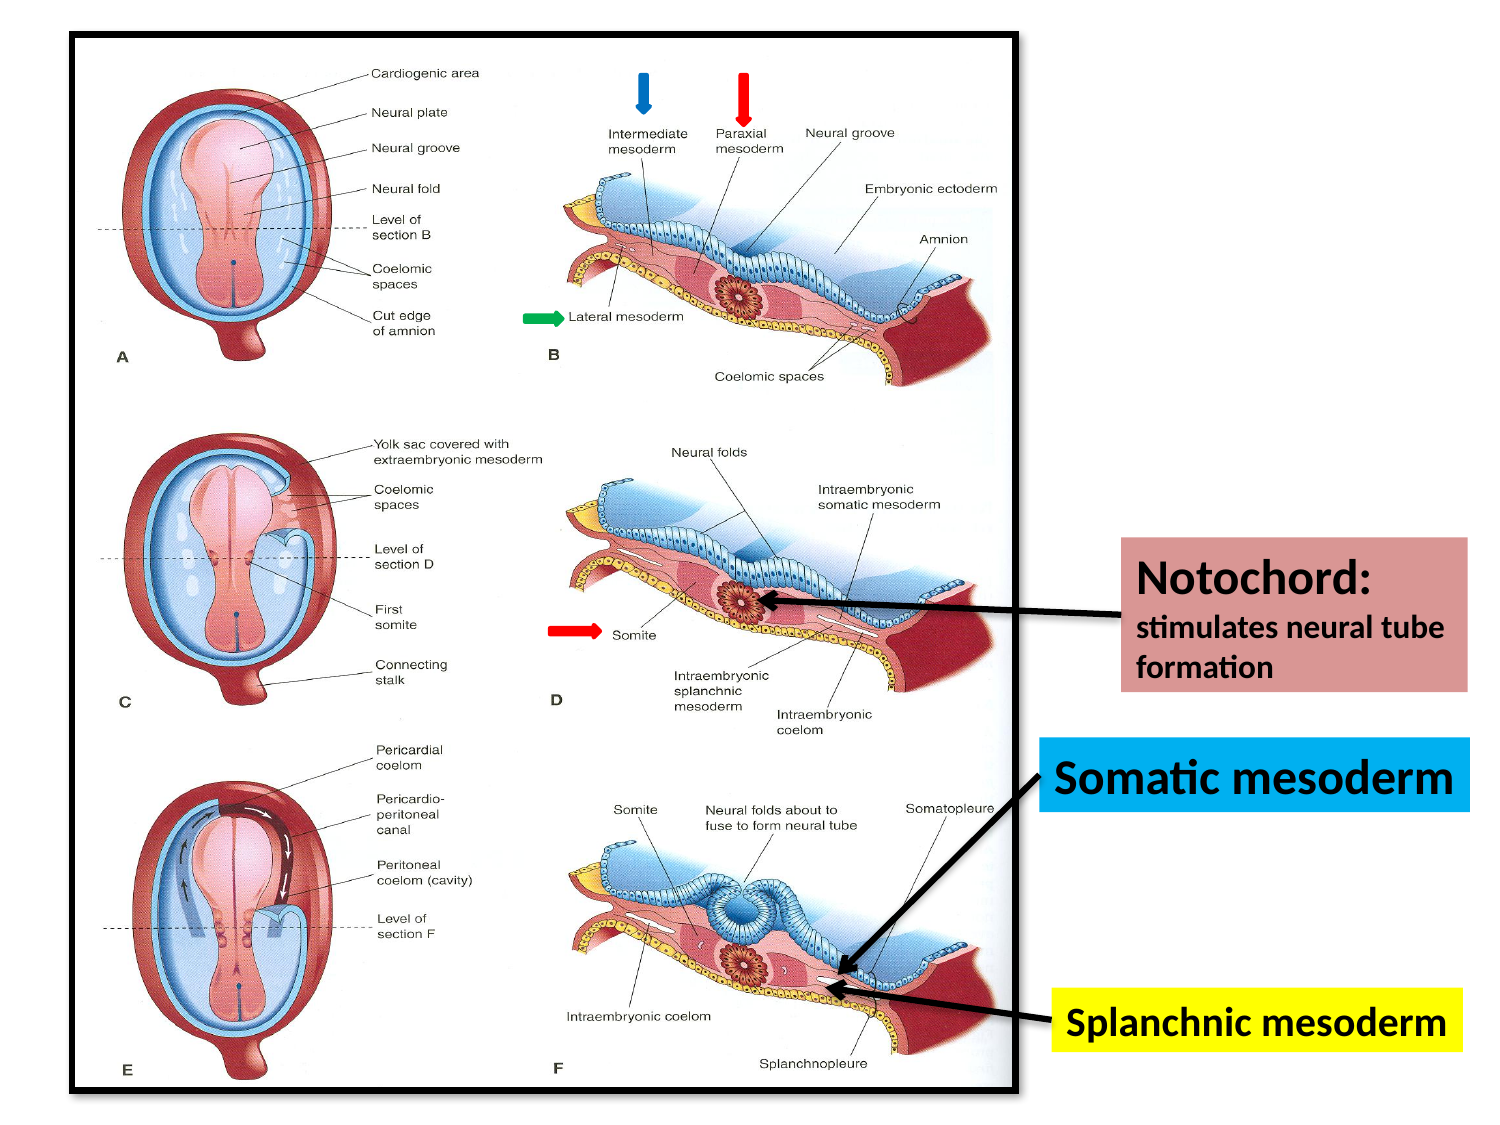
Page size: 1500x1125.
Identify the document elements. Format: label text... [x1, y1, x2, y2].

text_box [824, 987, 1051, 1021]
text_box Somatic mesoderm [1039, 737, 1470, 813]
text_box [756, 599, 1120, 616]
text_box Notochord: stimulates neural tube formation [1121, 537, 1468, 693]
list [74, 37, 1013, 1088]
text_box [837, 775, 1038, 976]
text_box Splanchnic mesoderm [1051, 987, 1463, 1053]
